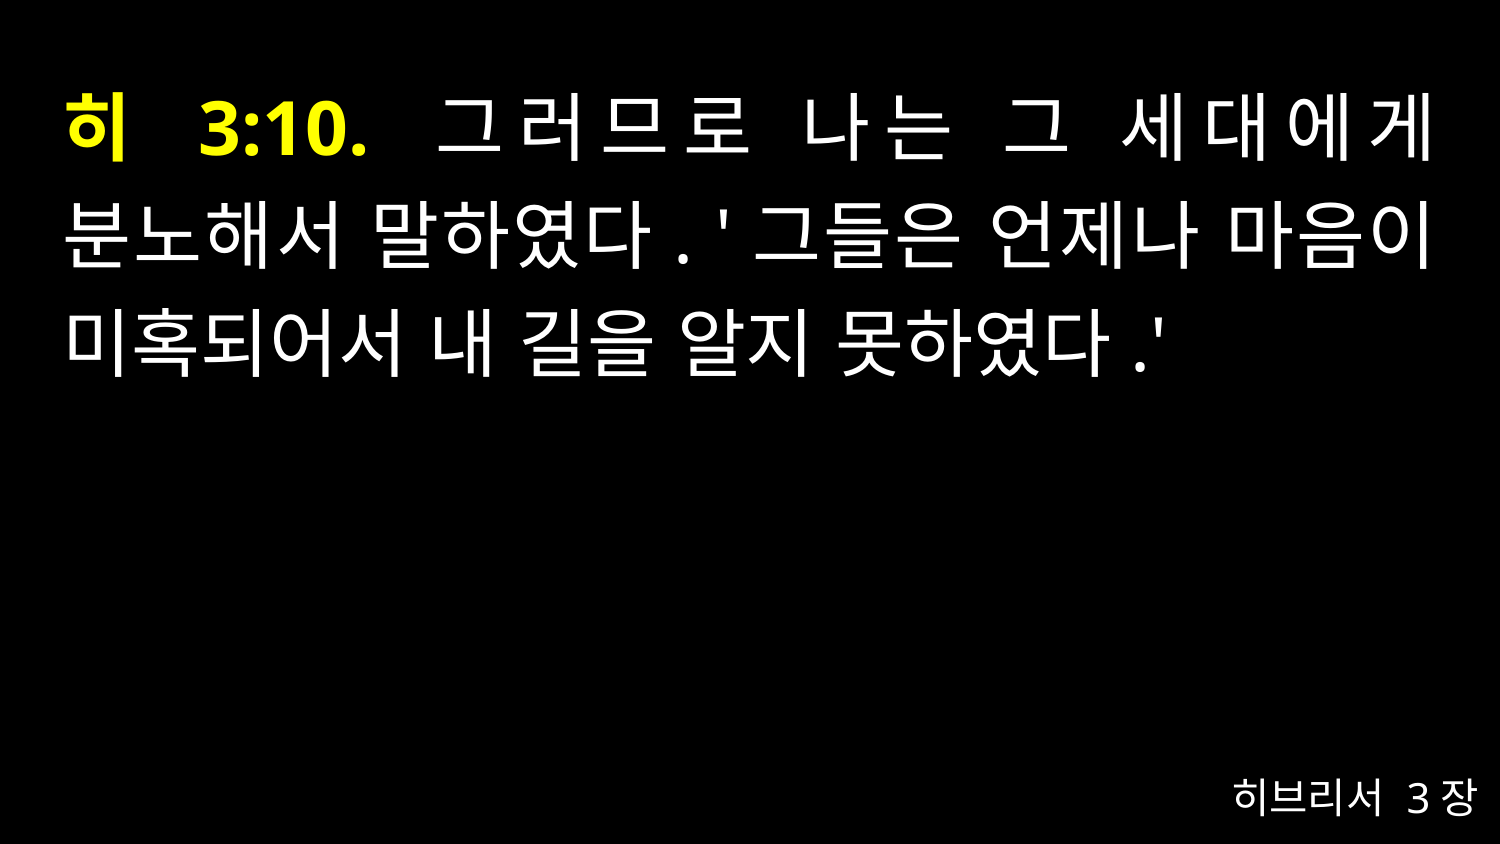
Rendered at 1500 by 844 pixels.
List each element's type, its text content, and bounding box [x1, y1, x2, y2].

subtitle 히브리서 3장 [916, 770, 1500, 844]
title 히 3:10. 그러므로 나는 그 세대에게 분노해서 말하였다. '그들은 언제나 마음이 미혹되어서 내 길을 알지 못하였다.' [0, 0, 1500, 844]
